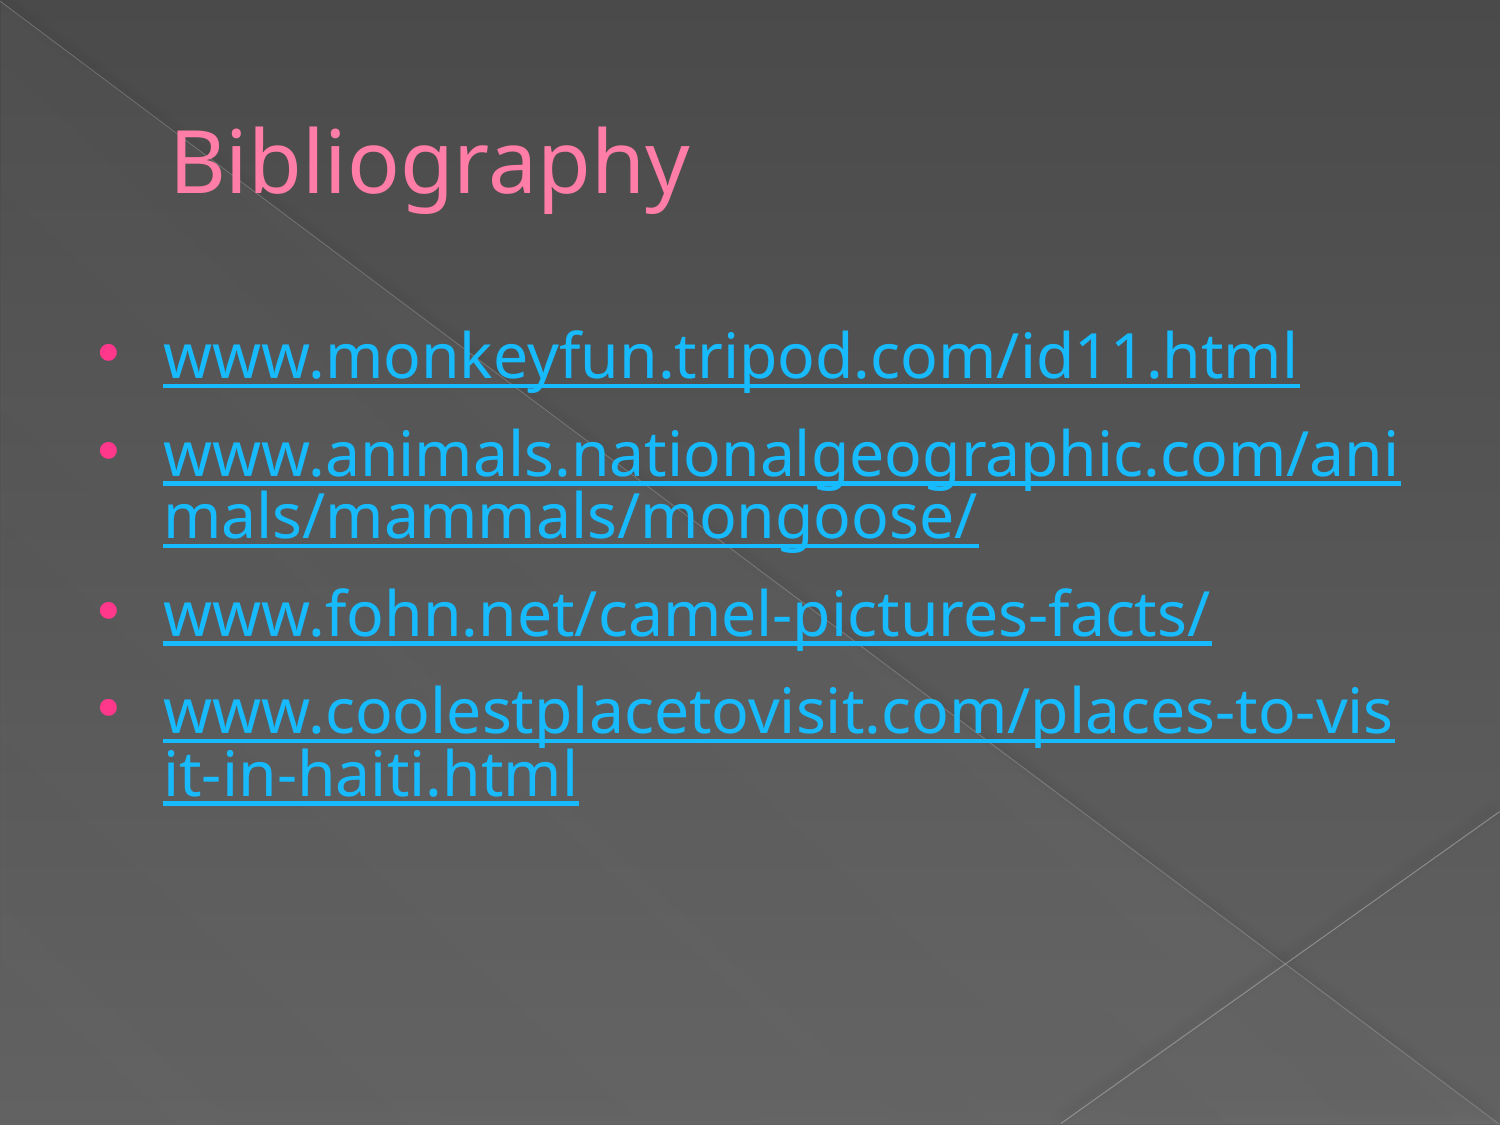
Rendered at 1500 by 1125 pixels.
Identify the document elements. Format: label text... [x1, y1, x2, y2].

list www.monkeyfun.tripod.com/id11.html www.animals.nationalgeographic.com/animals/mammals/mongoose/ www.fohn.net/camel-pictures-facts/ www.coolestplacetovisit.com/places-to-visit-in-haiti.html [75, 308, 1425, 1059]
title Bibliography [75, 43, 1425, 274]
